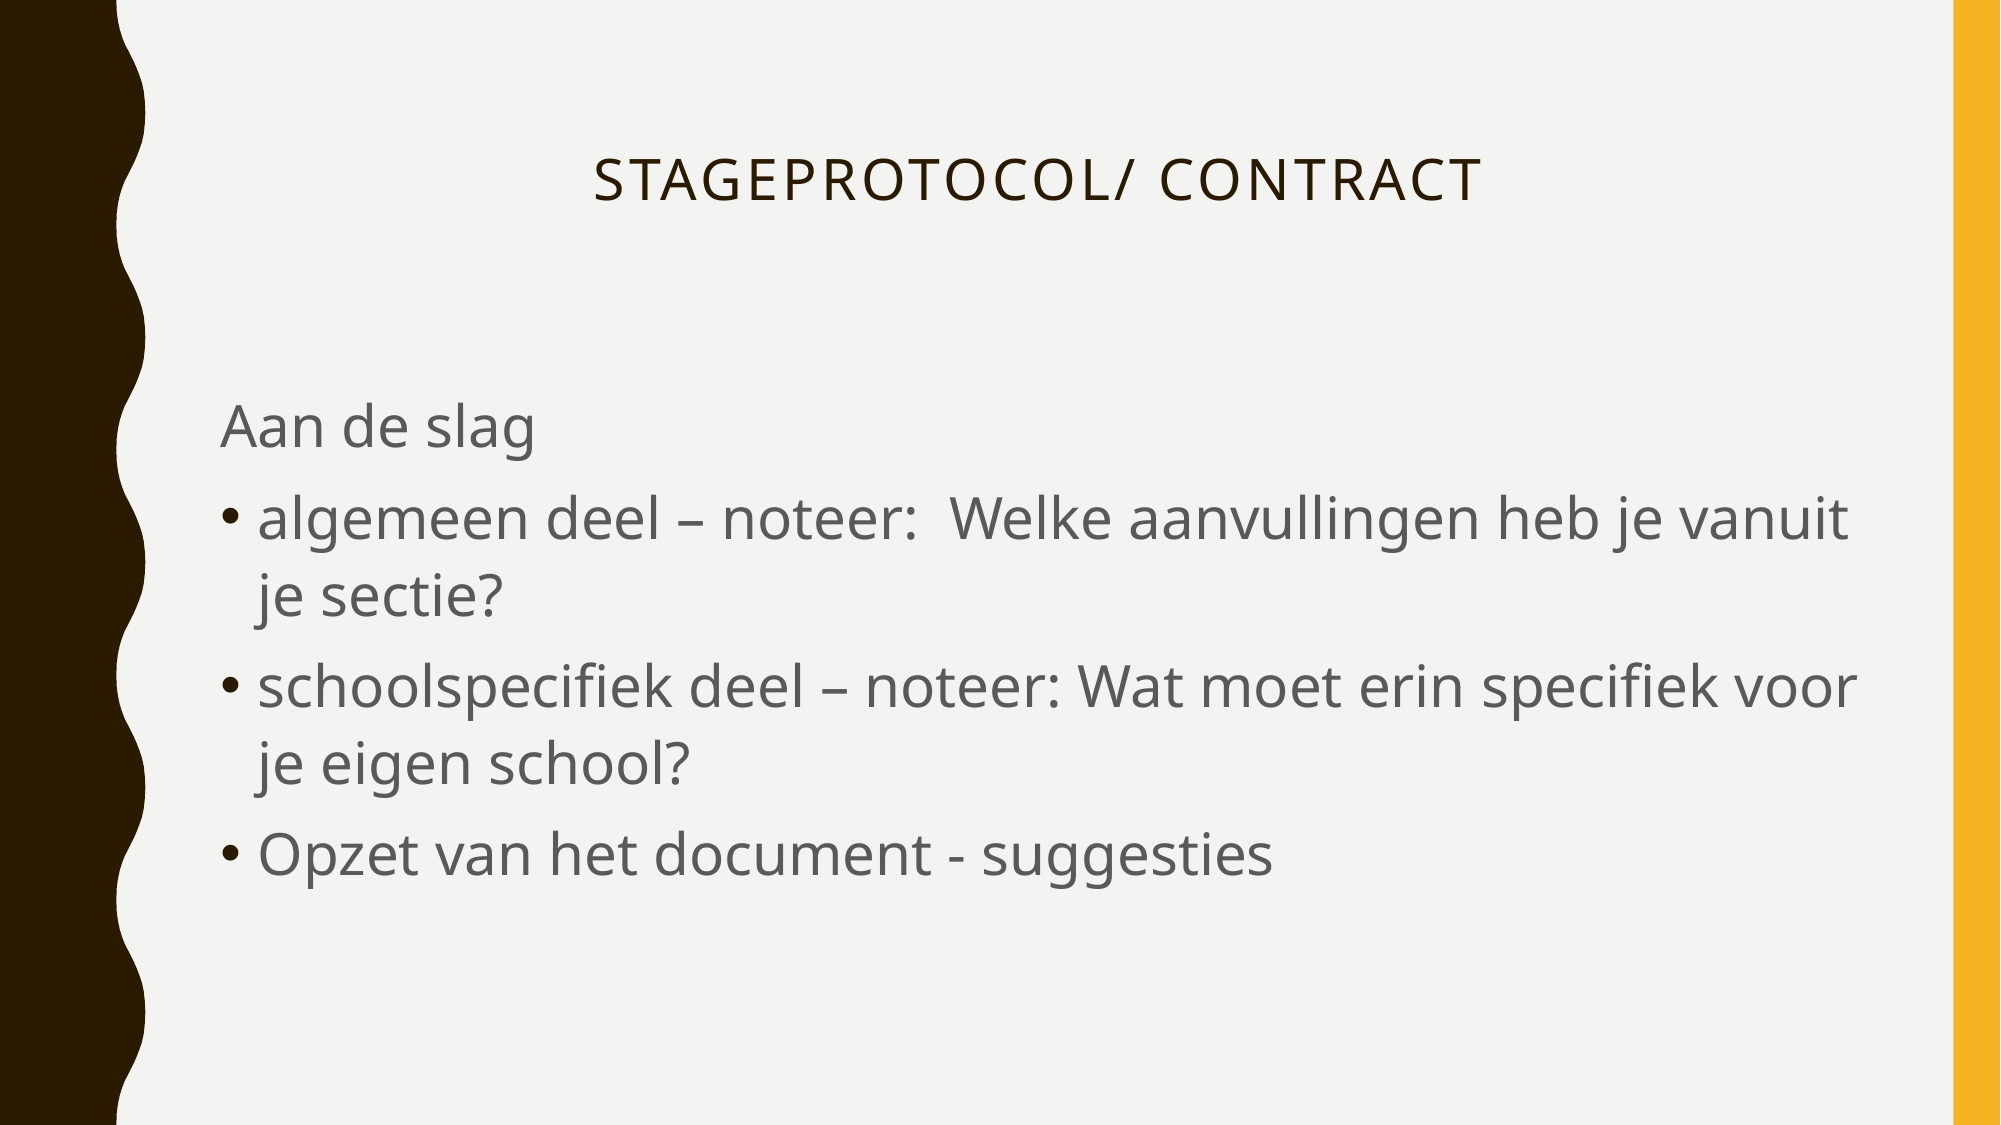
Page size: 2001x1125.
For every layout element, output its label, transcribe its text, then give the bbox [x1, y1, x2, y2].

title Stageprotocol/ contract [205, 143, 1875, 290]
list Aan de slag algemeen deel – noteer: Welke aanvullingen heb je vanuit je sectie? schoolspecifiek deel – noteer: Wat moet erin specifiek voor je eigen school? Opzet van het document - suggesties [205, 375, 1875, 965]
